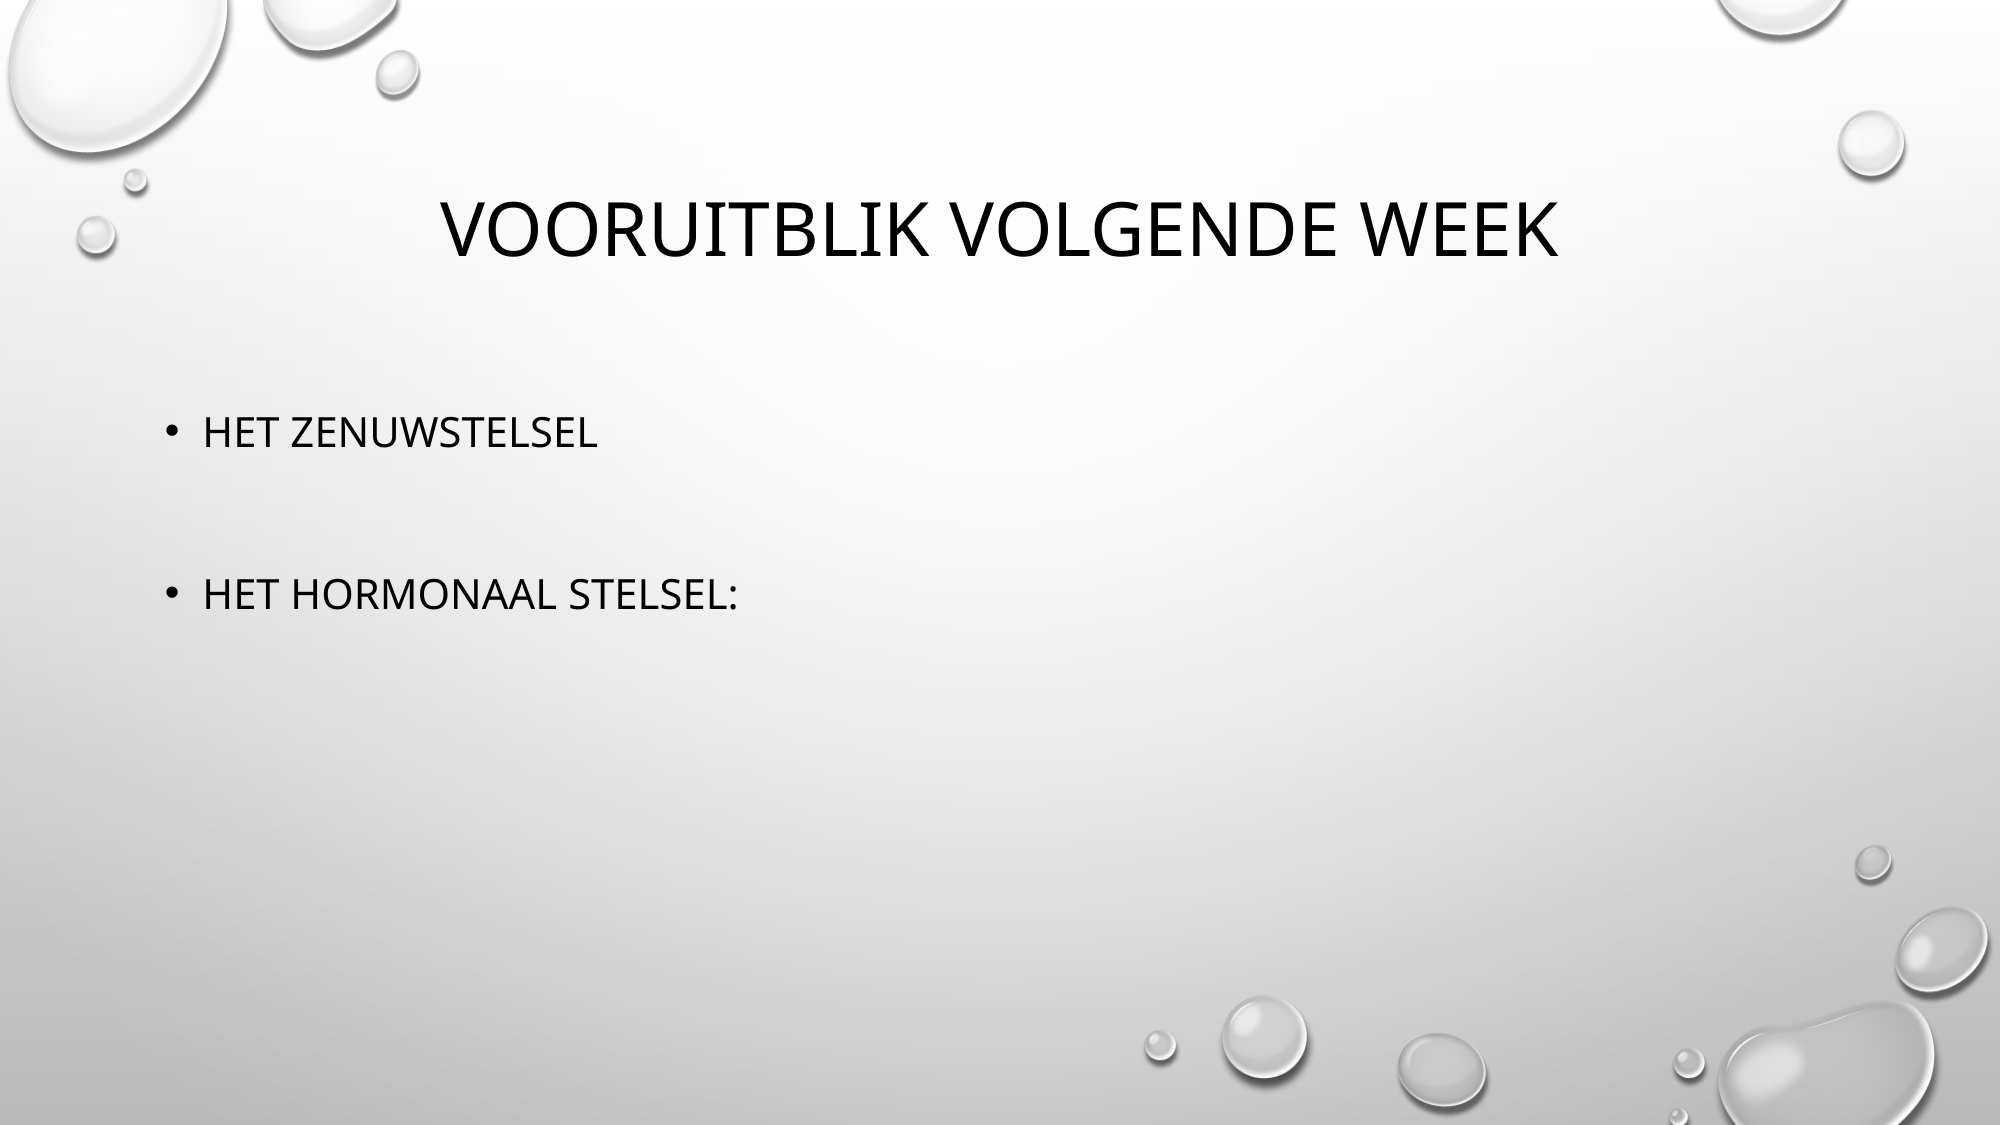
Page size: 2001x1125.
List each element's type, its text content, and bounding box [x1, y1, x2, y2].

title Vooruitblik volgende week [149, 101, 1851, 364]
picture [0, 0, 2000, 1125]
list Het zenuwstelsel Het hormonaal stelsel: [149, 388, 1850, 950]
